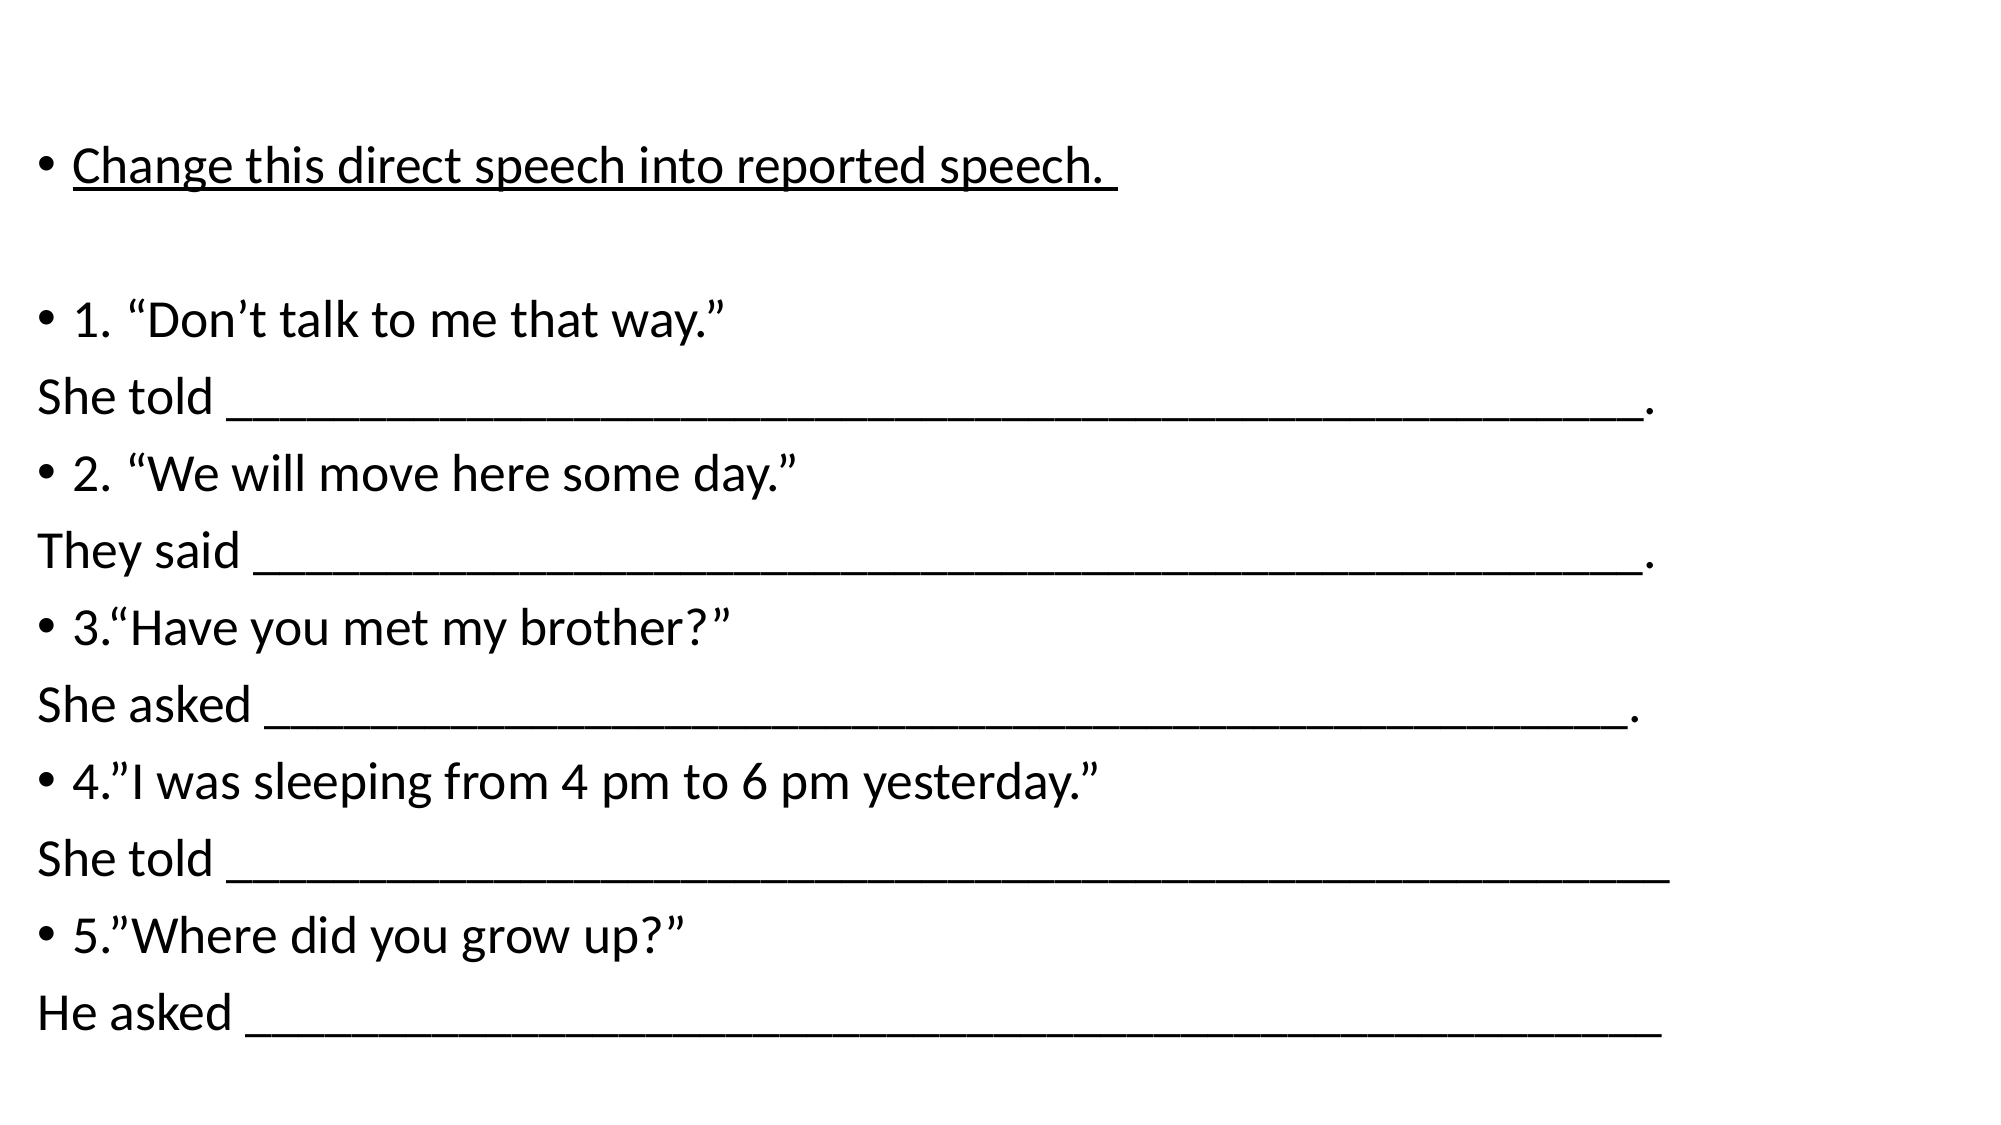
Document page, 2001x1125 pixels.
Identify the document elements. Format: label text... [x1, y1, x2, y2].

list Change this direct speech into reported speech. 1. “Don’t talk to me that way.” She told _____________________________________________________. 2. “We will move here some day.” They said ____________________________________________________. 3.“Have you met my brother?” She asked ___________________________________________________. 4.”I was sleeping from 4 pm to 6 pm yesterday.” She told ______________________________________________________ 5.”Where did you grow up?” He asked _____________________________________________________ [22, 130, 1884, 1058]
